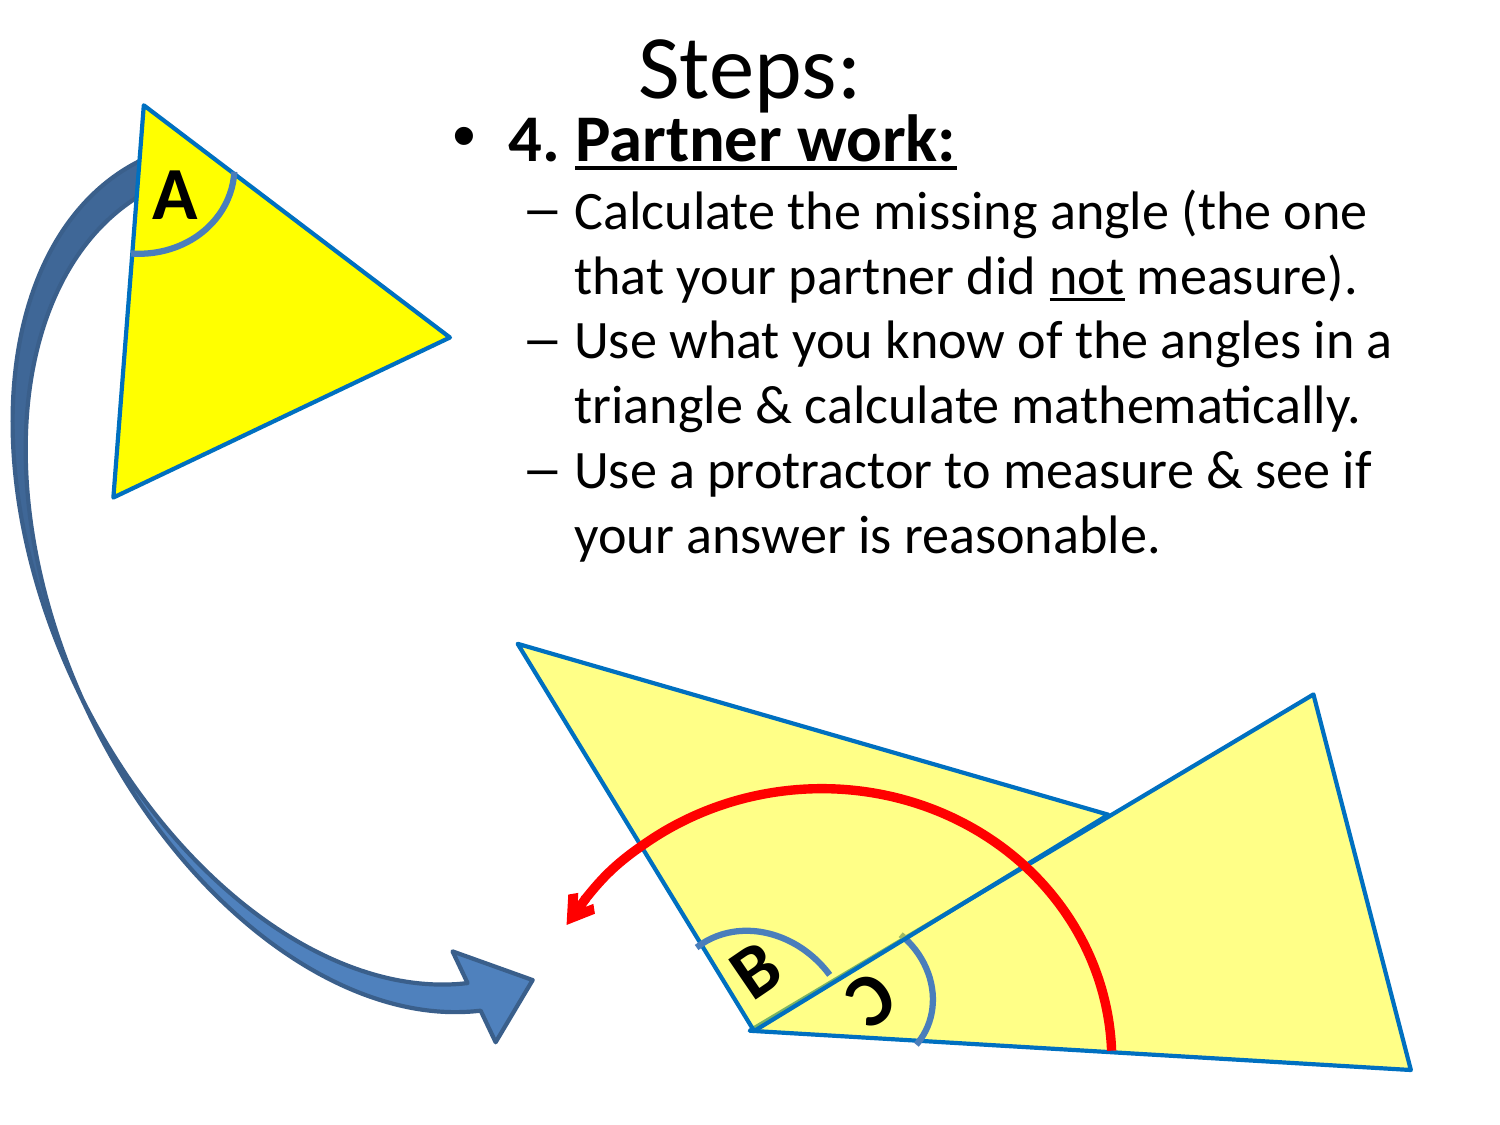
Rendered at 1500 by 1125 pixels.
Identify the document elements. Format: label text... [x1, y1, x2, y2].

title Steps: [75, 0, 1425, 125]
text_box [545, 520, 1054, 1064]
list 4. Partner work: Calculate the missing angle (the one that your partner did not measure). Use what you know of the angles in a triangle & calculate mathematically. Use a protractor to measure & see if your answer is reasonable. [437, 87, 1425, 688]
text_box [10, 350, 535, 1045]
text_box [524, 649, 540, 674]
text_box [21, 79, 395, 435]
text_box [741, 767, 1373, 1125]
